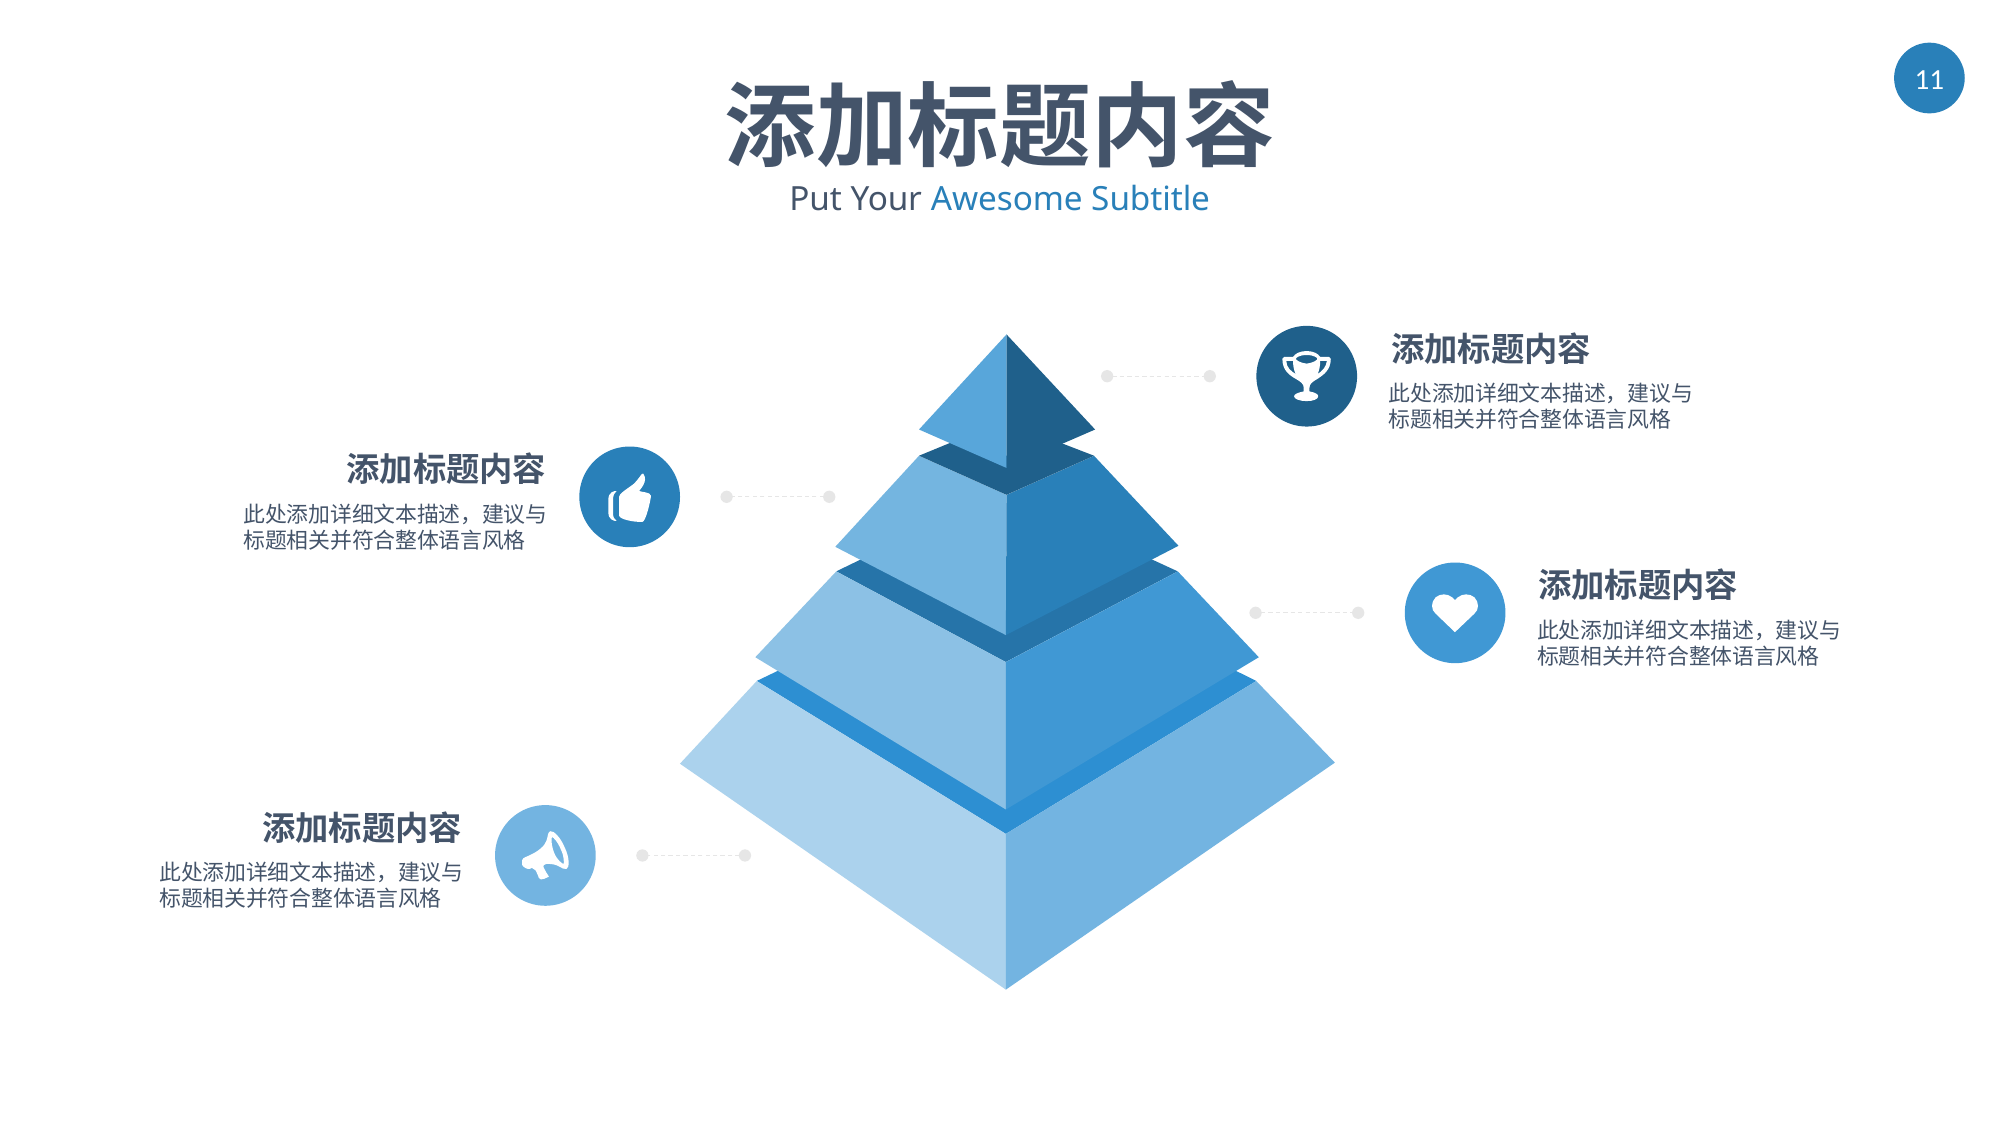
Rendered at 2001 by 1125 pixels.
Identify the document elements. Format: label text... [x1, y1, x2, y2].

text_box 添加标题内容 [247, 799, 477, 851]
text_box [1403, 561, 1507, 665]
text_box [522, 831, 569, 880]
text_box 添加标题内容 [709, 60, 1291, 185]
text_box [1432, 594, 1479, 633]
text_box 添加标题内容 [1523, 557, 1753, 608]
text_box 添加标题内容 [331, 441, 561, 492]
text_box [619, 473, 651, 522]
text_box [679, 334, 1335, 990]
text_box [494, 804, 597, 907]
text_box 此处添加详细文本描述，建议与标题相关并符合整体语言风格 [144, 851, 486, 919]
text_box [578, 445, 679, 549]
text_box [1277, 324, 1359, 420]
text_box 添加标题内容 [1376, 320, 1606, 372]
text_box [608, 490, 617, 521]
text_box 此处添加详细文本描述，建议与标题相关并符合整体语言风格 [228, 492, 570, 561]
text_box Put Your Awesome Subtitle [774, 169, 1226, 225]
text_box 此处添加详细文本描述，建议与标题相关并符合整体语言风格 [1522, 608, 1864, 677]
text_box 此处添加详细文本描述，建议与标题相关并符合整体语言风格 [1373, 372, 1715, 440]
